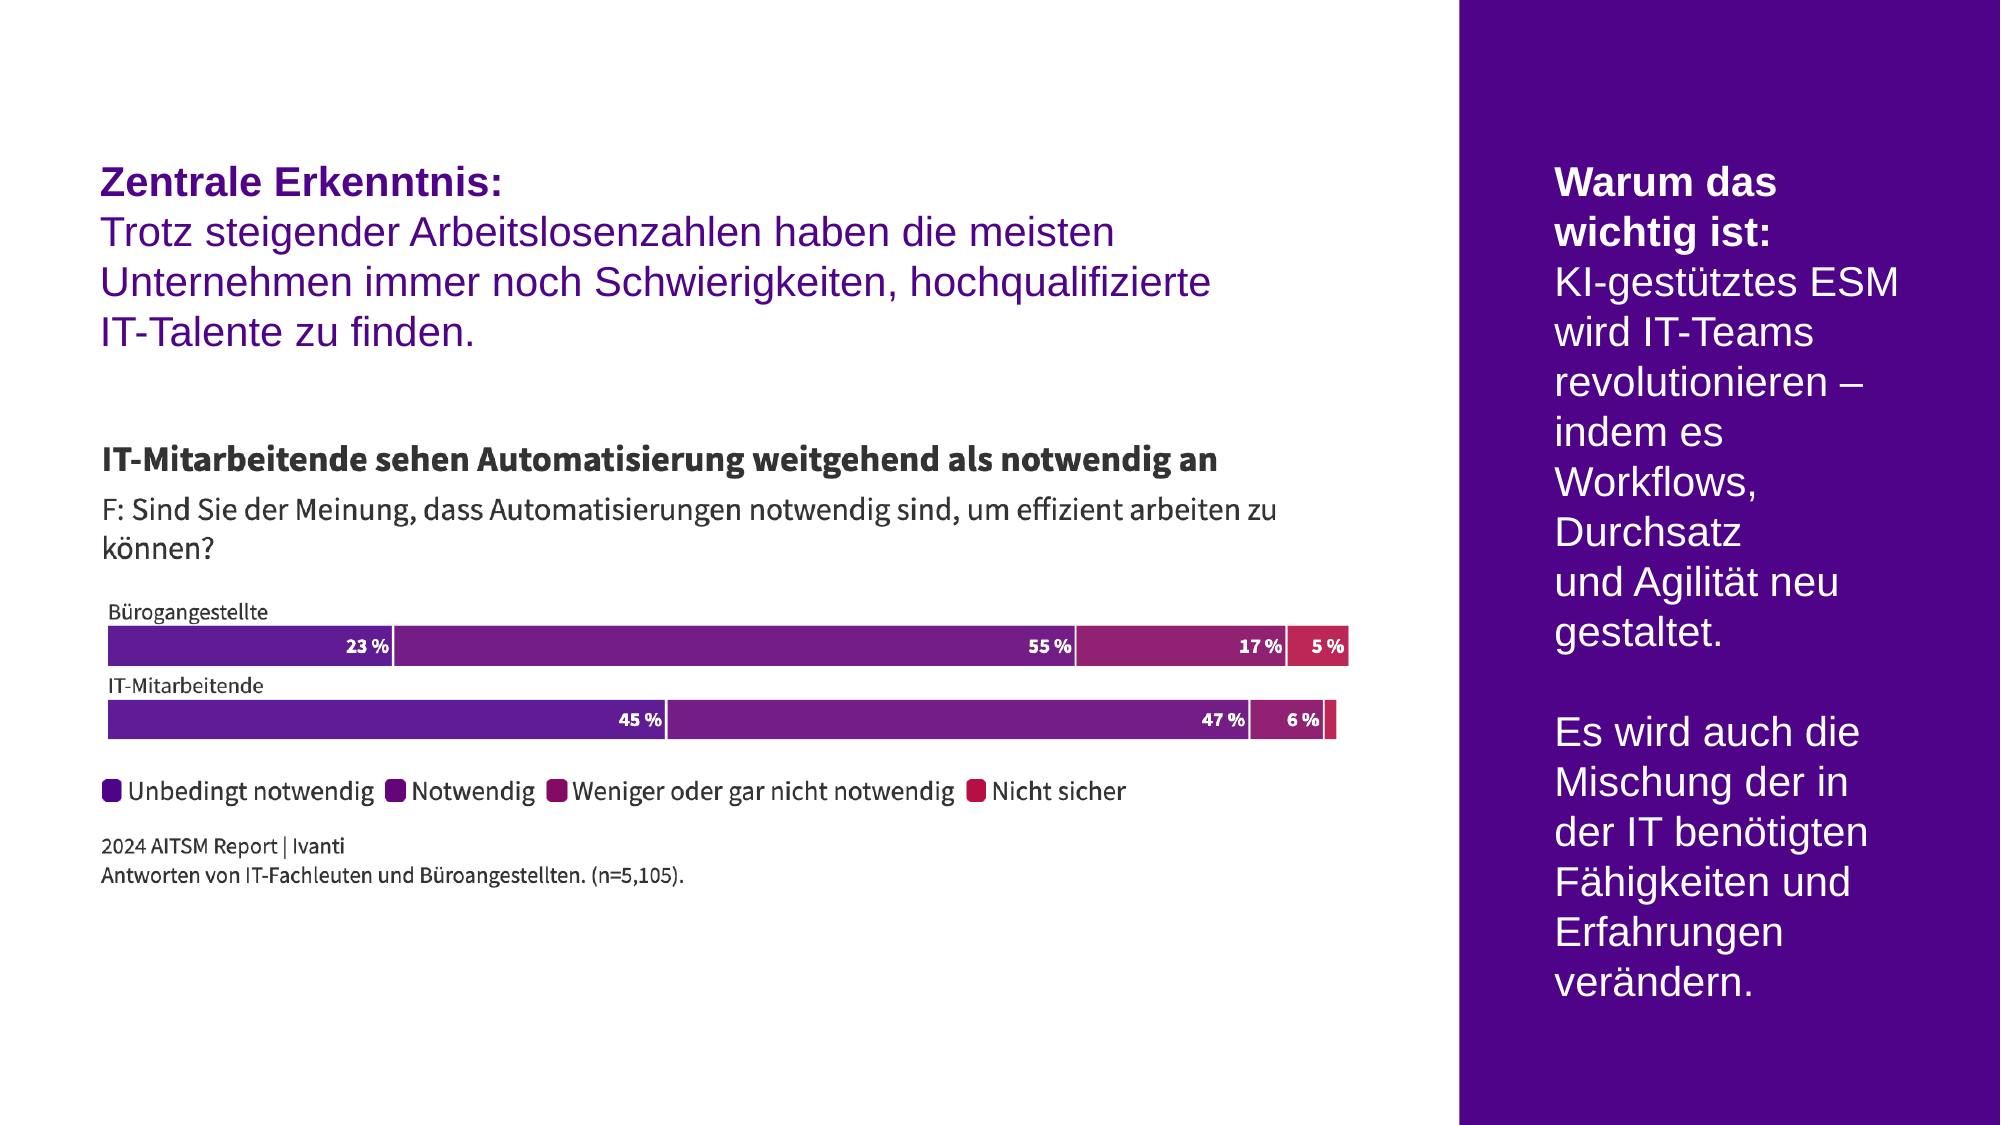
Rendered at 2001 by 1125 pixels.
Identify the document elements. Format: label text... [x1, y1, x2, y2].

text_box Warum das wichtig ist: KI-gestütztes ESM wird IT-Teams revolutionieren – indem es Workflows, Durchsatz und Agilität neu gestaltet. Es wird auch die Mischung der in der IT benötigten Fähigkeiten und Erfahrungen verändern. [1539, 146, 1918, 827]
text_box [1458, 0, 2000, 1125]
picture [84, 419, 1370, 894]
text_box Zentrale Erkenntnis: Trotz steigender Arbeitslosenzahlen haben die meisten Unternehmen immer noch Schwierigkeiten, hochqualifizierte IT-Talente zu finden. [85, 146, 1284, 348]
